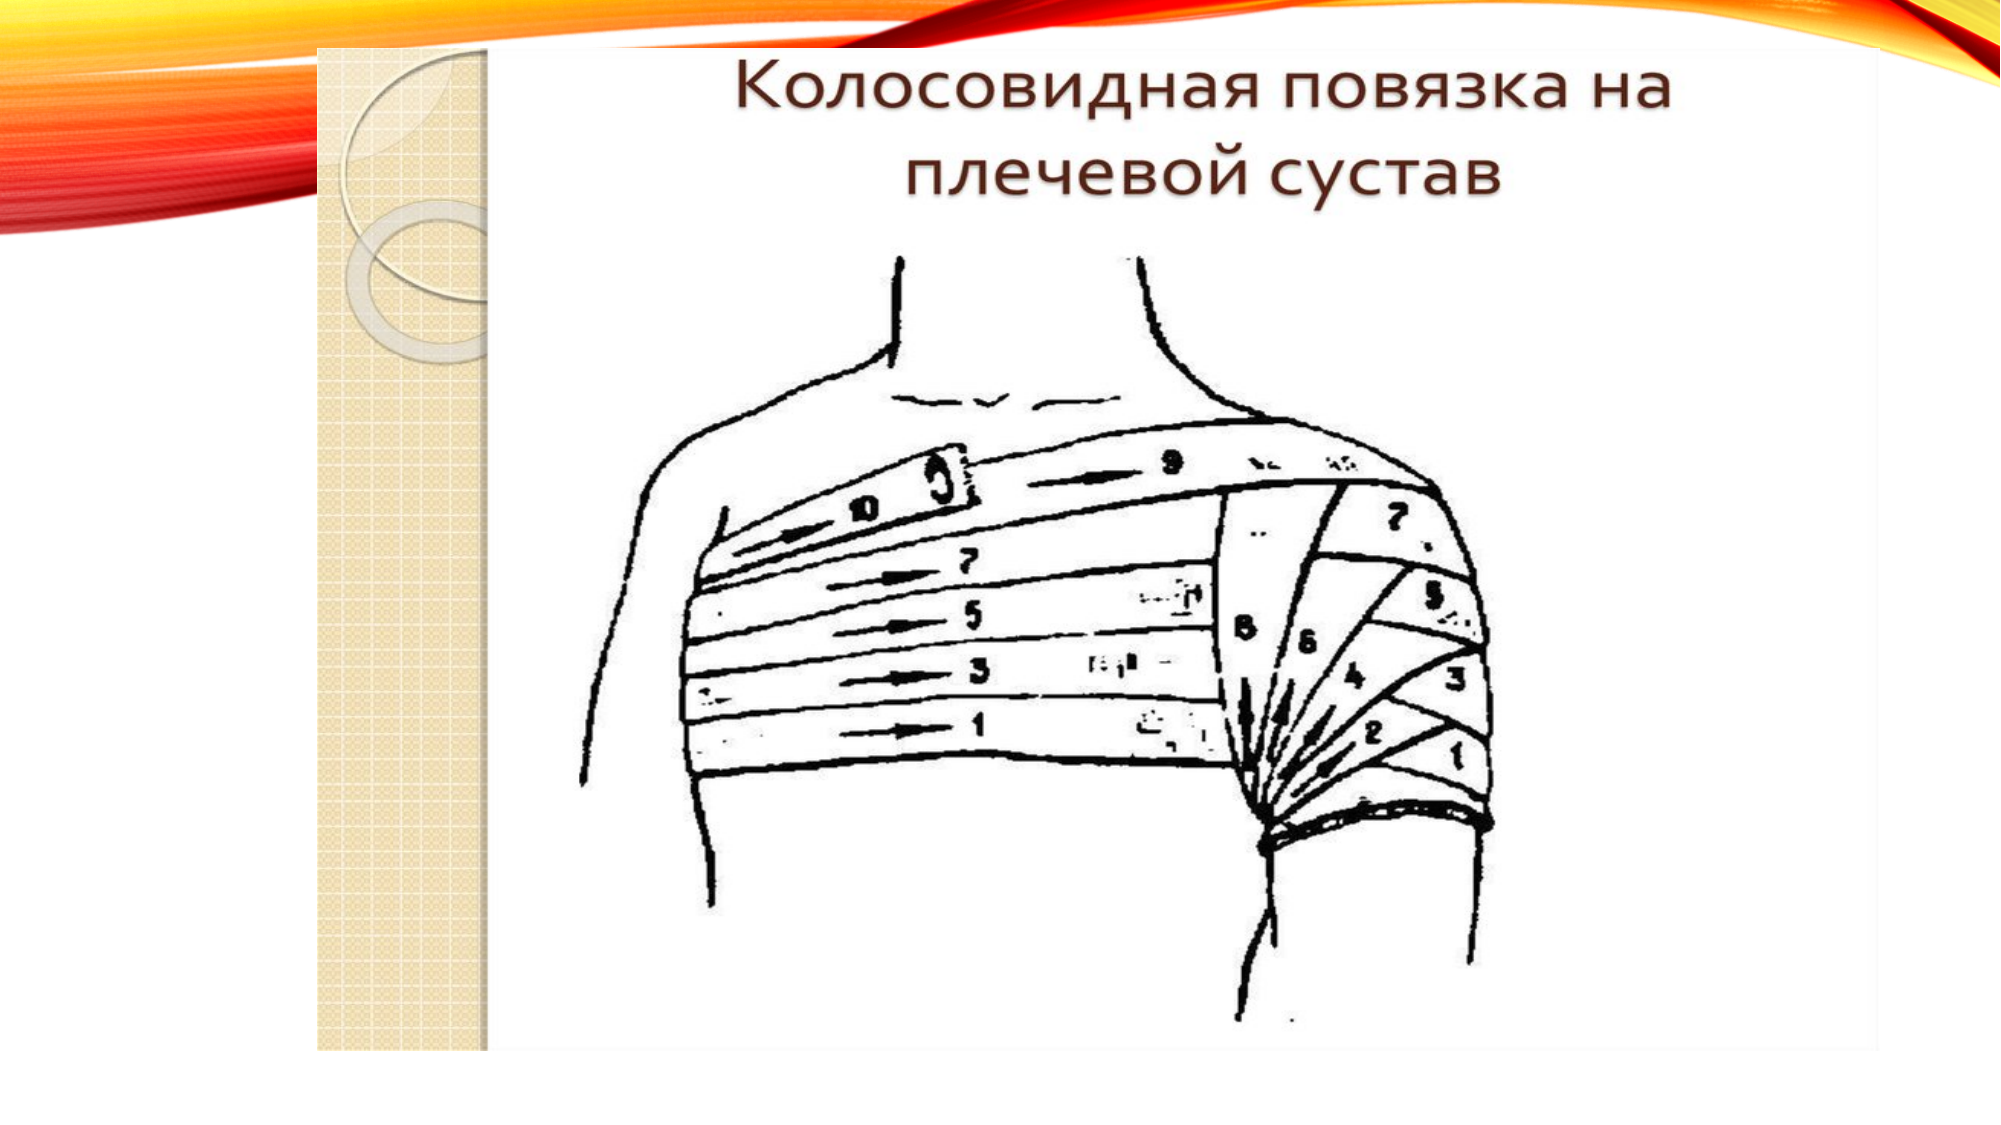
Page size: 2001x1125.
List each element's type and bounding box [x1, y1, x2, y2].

picture [0, 0, 2000, 237]
list [316, 48, 1880, 1051]
